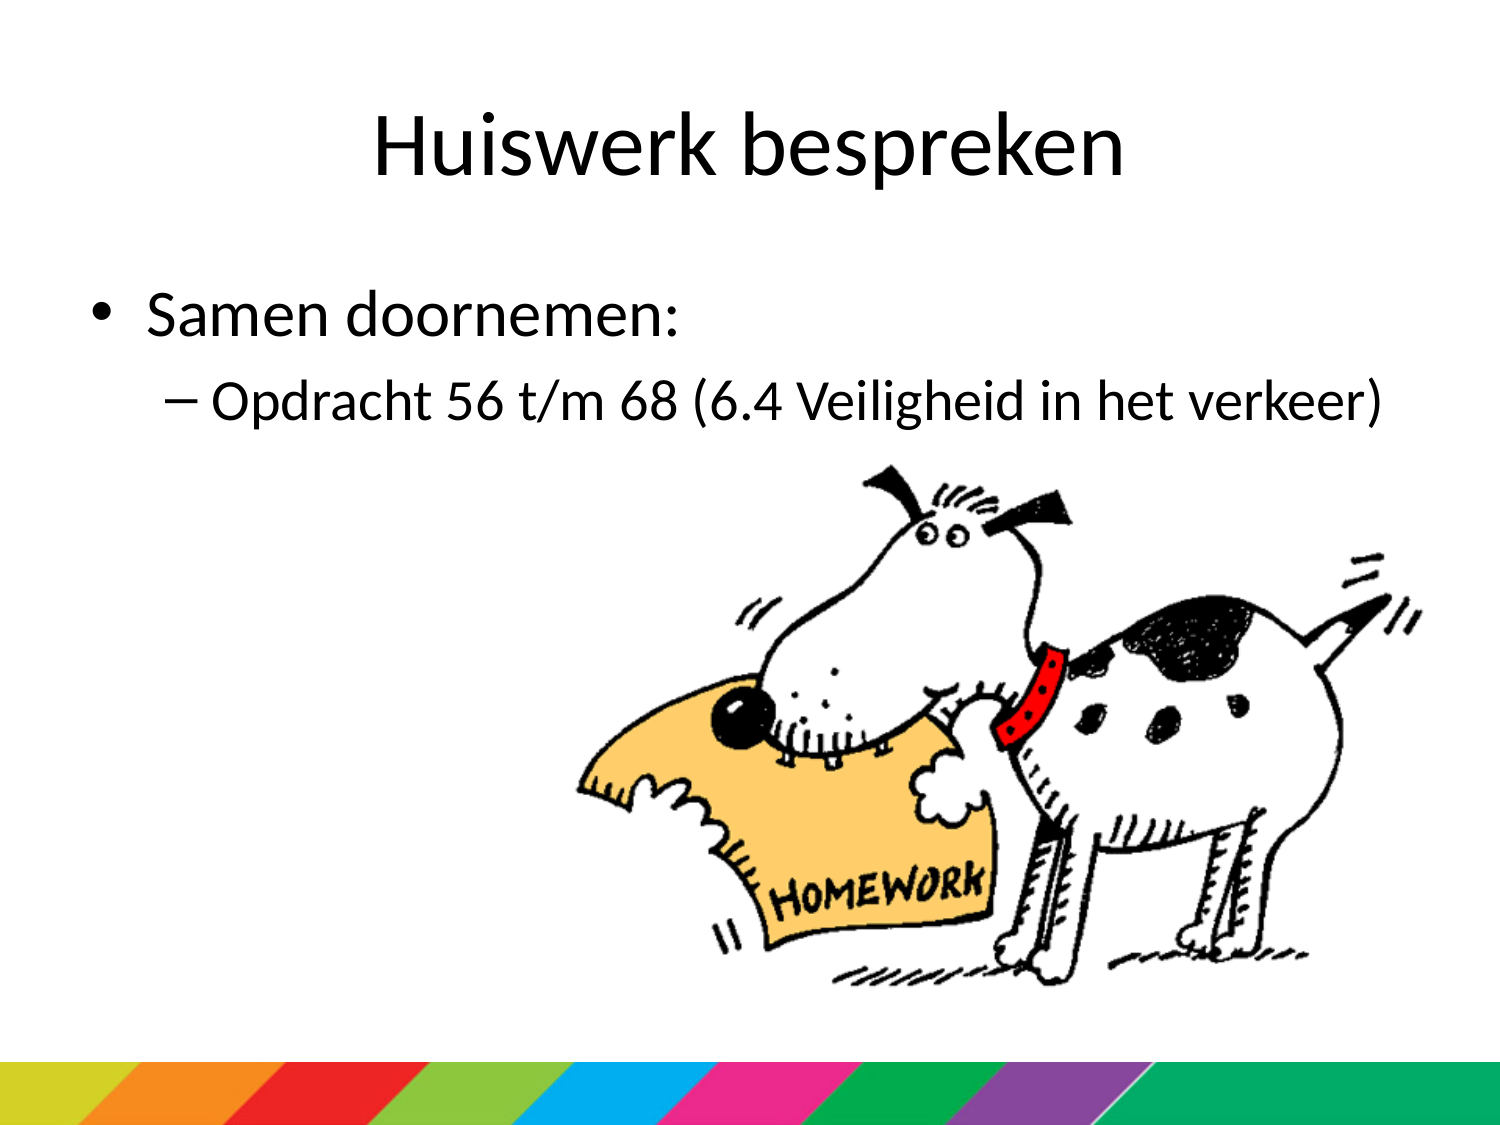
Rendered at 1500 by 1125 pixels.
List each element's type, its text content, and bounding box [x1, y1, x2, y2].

picture [565, 449, 1426, 1006]
title Huiswerk bespreken [75, 45, 1425, 233]
picture [656, 1062, 1500, 1125]
picture [0, 1062, 574, 1125]
list Samen doornemen: Opdracht 56 t/m 68 (6.4 Veiligheid in het verkeer) [75, 262, 1425, 1005]
